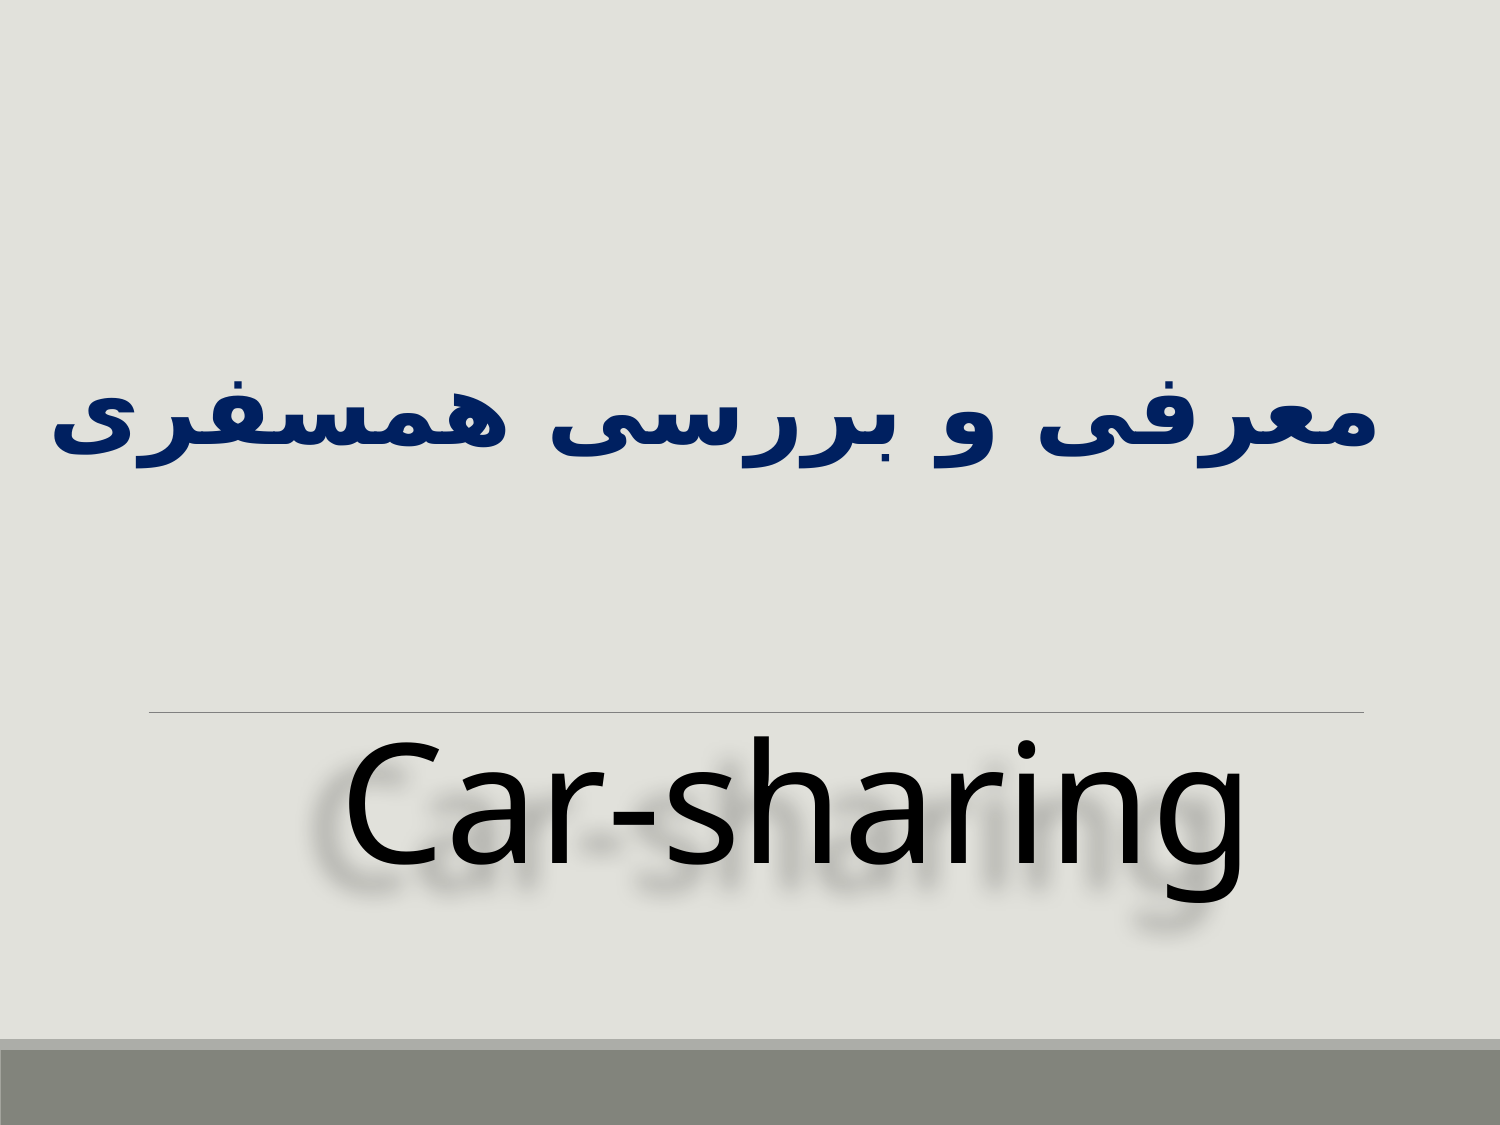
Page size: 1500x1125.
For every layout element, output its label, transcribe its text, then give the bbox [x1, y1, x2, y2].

subtitle Car-sharing [324, 712, 1375, 1000]
text_box معرفی و بررسی همسفری [0, 337, 1398, 473]
